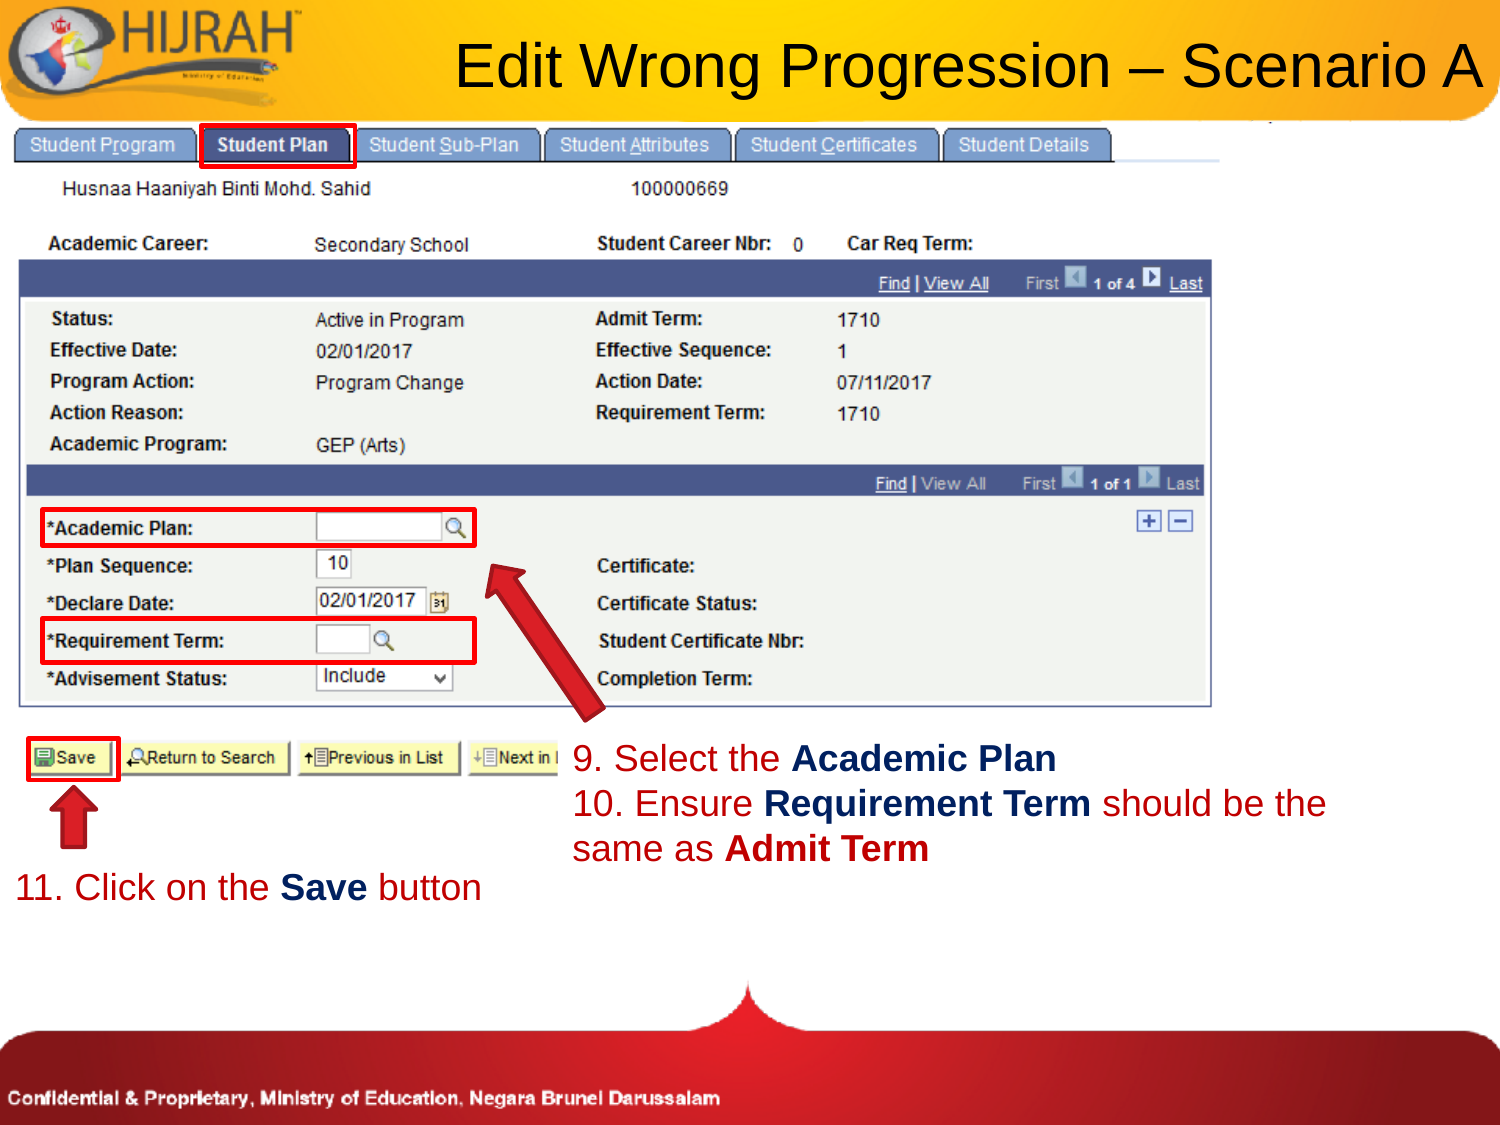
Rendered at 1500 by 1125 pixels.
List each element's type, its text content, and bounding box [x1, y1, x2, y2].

title Edit Wrong Progression – Scenario A [324, 0, 1500, 126]
text_box 11. Click on the Save button [0, 855, 510, 920]
text_box [49, 788, 99, 850]
text_box 9. Select the Academic Plan 10. Ensure Requirement Term should be the same as Admit Term [557, 787, 1420, 892]
picture [0, 0, 1500, 1125]
